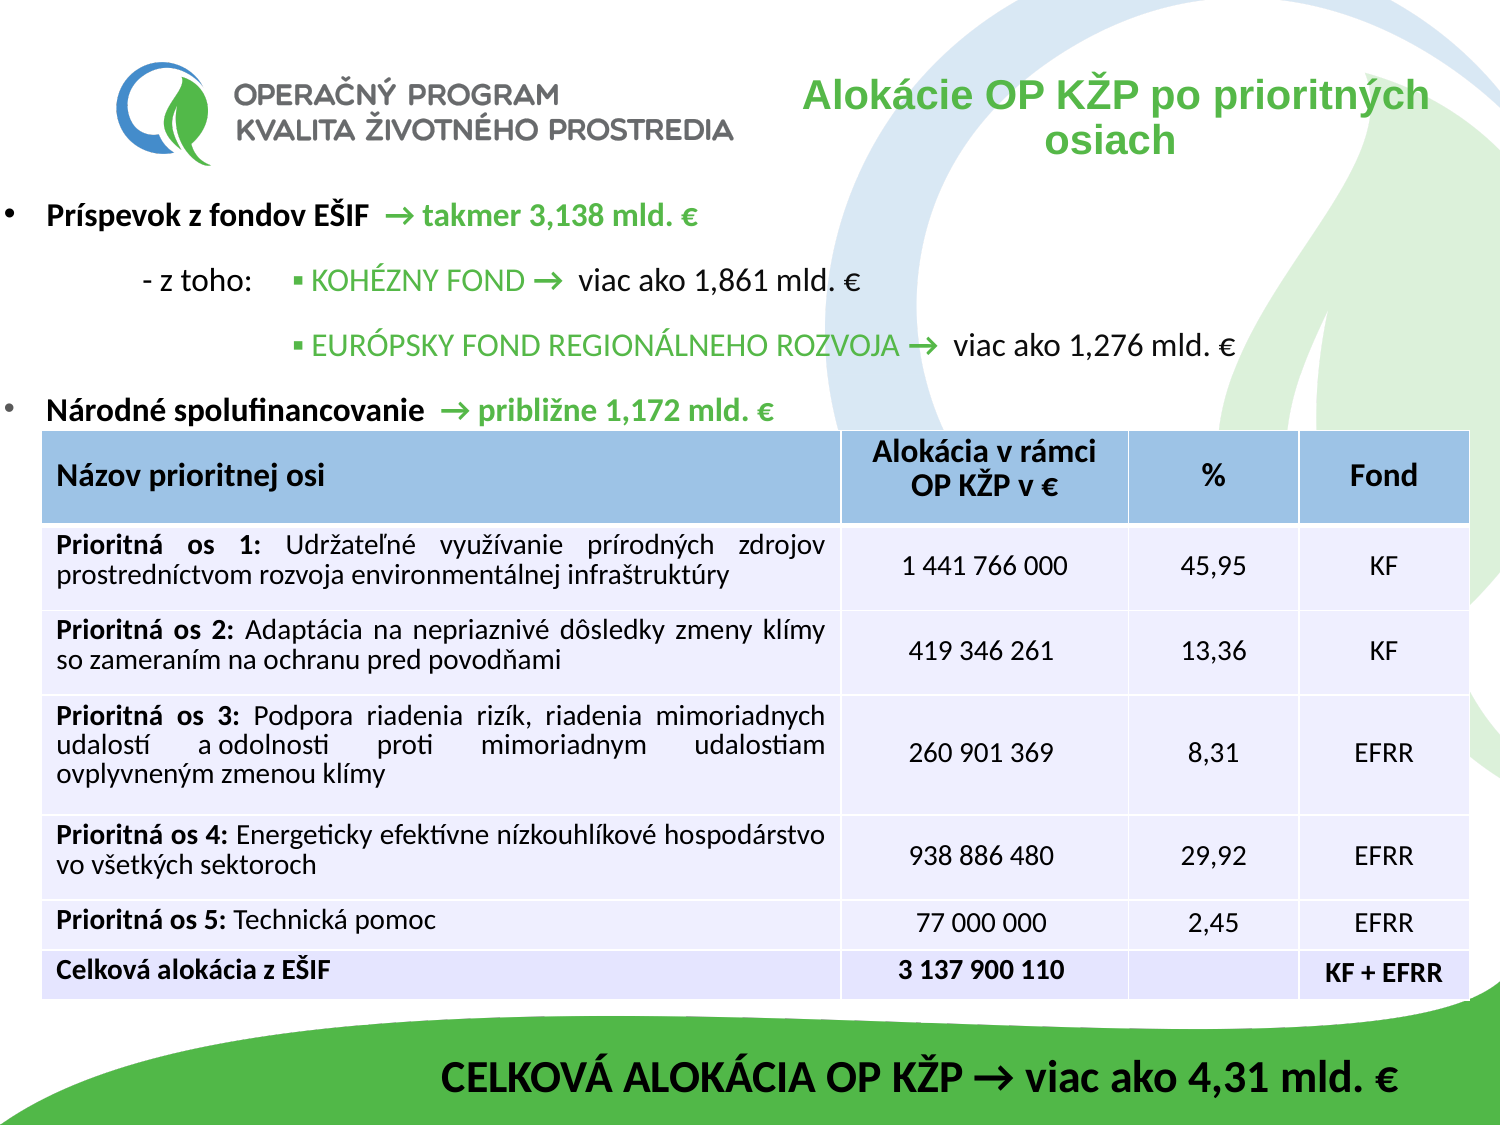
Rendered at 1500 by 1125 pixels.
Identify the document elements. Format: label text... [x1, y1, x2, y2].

table_header Fond [1300, 431, 1469, 523]
table_cell 938 886 480 [842, 816, 1128, 899]
text_box Príspevok z fondov EŠIF → takmer 3,138 mld. € - z toho: ▪ KOHÉZNY FOND → viac ako 1,861 mld. € ▪ EURÓPSKY FOND REGIONÁLNEHO ROZVOJA → viac ako 1,276 mld. € Národné spolufinancovanie → približne 1,172 mld. € [0, 185, 1272, 551]
text_box CELKOVÁ ALOKÁCIA OP KŽP → viac ako 4,31 mld. € [426, 1038, 1415, 1109]
table_cell KF + EFRR [1300, 951, 1469, 999]
table_header % [1129, 431, 1298, 523]
table_cell 2,45 [1129, 901, 1298, 949]
table_cell Prioritná os 3: Podpora riadenia rizík, riadenia mimoriadnych udalostí a odolnosti proti mimoriadnym udalostiam ovplyvneným zmenou klímy [42, 696, 840, 814]
table_cell KF [1300, 528, 1469, 610]
table_cell 419 346 261 [842, 611, 1128, 694]
table_cell 77 000 000 [842, 901, 1128, 949]
table_cell Prioritná os 4: Energeticky efektívne nízkouhlíkové hospodárstvo vo všetkých sektoroch [42, 816, 840, 899]
table_cell EFRR [1300, 816, 1469, 899]
table_cell KF [1300, 611, 1469, 694]
table_cell 29,92 [1129, 816, 1298, 899]
table_cell 260 901 369 [842, 696, 1128, 814]
table_cell Prioritná os 2: Adaptácia na nepriaznivé dôsledky zmeny klímy so zameraním na ochranu pred povodňami [42, 611, 840, 694]
table_header Alokácia v rámci OP KŽP v € [842, 431, 1128, 523]
table_cell 1 441 766 000 [842, 528, 1128, 610]
table_cell 8,31 [1129, 696, 1298, 814]
table_cell 3 137 900 110 [842, 951, 1128, 999]
table_header Názov prioritnej osi [42, 431, 840, 523]
table_cell [1129, 951, 1298, 999]
table_cell Celková alokácia z EŠIF [42, 951, 840, 999]
table_cell Prioritná os 5: Technická pomoc [42, 901, 840, 949]
table_cell Prioritná os 1: Udržateľné využívanie prírodných zdrojov prostredníctvom rozvoja environmentálnej infraštruktúry [42, 528, 840, 610]
table_cell EFRR [1300, 696, 1469, 814]
table_cell 45,95 [1129, 528, 1298, 610]
table_cell 13,36 [1129, 611, 1298, 694]
table_cell EFRR [1300, 901, 1469, 949]
picture [0, 0, 1500, 1125]
title Alokácie OP KŽP po prioritných osiach [763, 51, 1470, 186]
